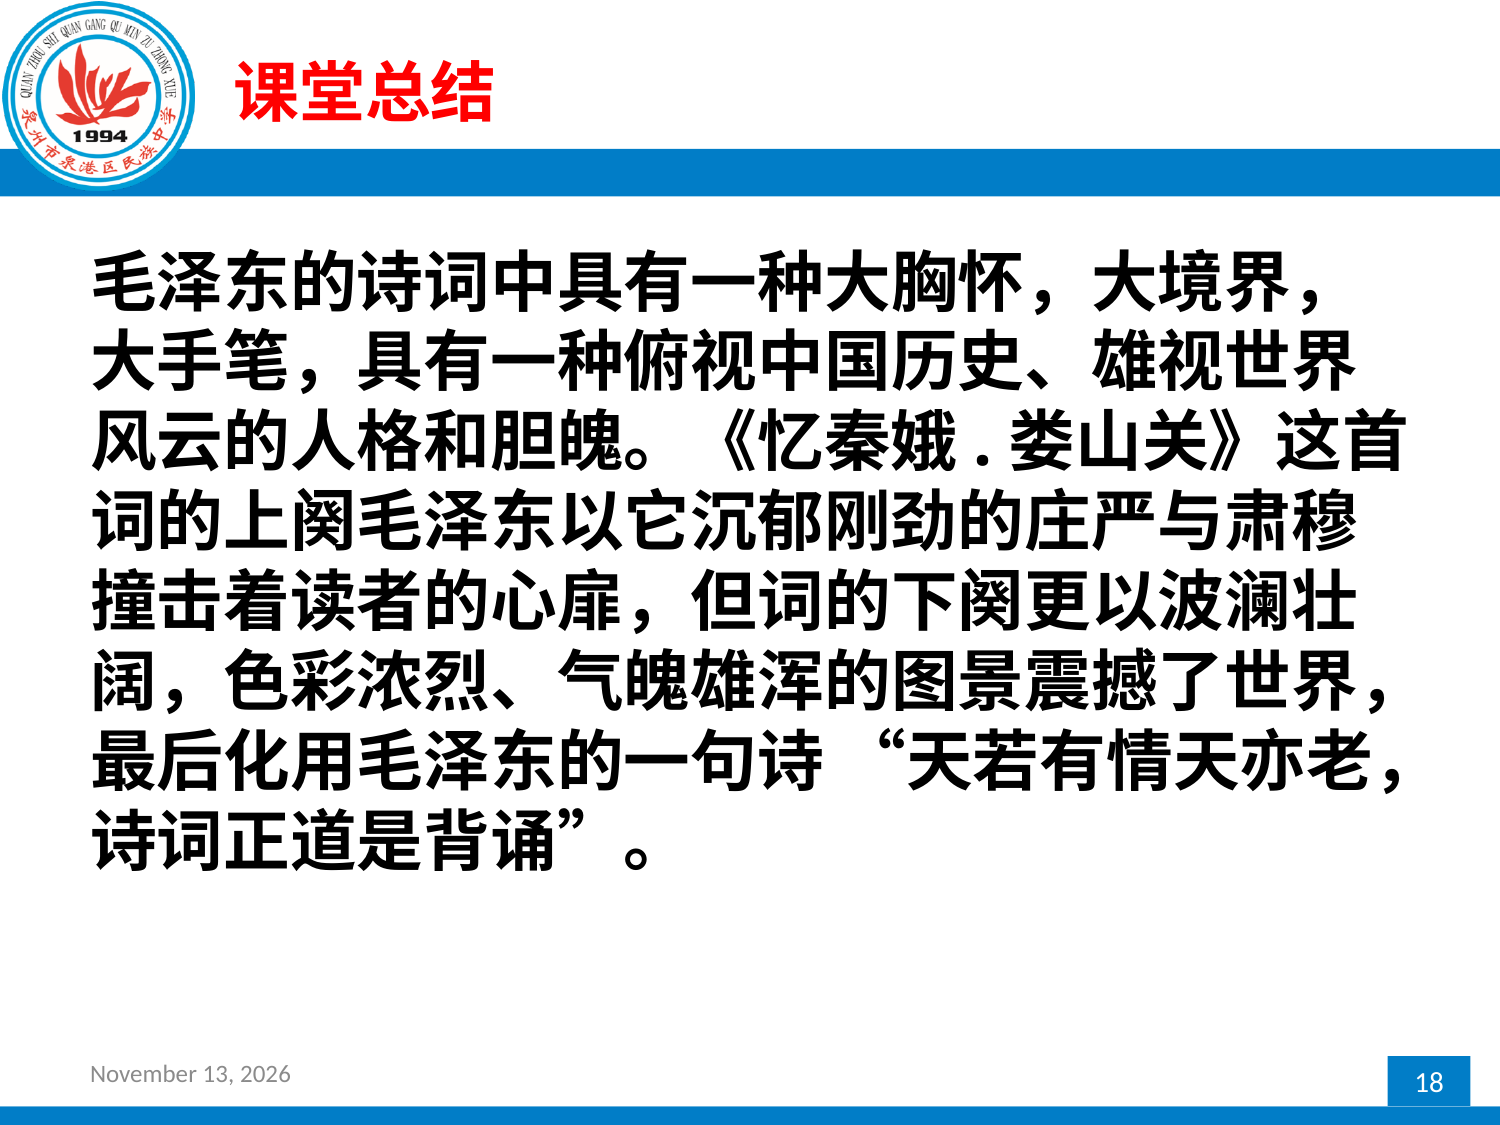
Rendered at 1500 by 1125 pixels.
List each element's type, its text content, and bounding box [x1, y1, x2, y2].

picture [120, 114, 195, 191]
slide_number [75, 1042, 425, 1103]
picture [110, 1, 195, 79]
picture [2, 107, 78, 191]
list 毛泽东的诗词中具有一种大胸怀，大境界，大手笔，具有一种俯视中国历史、雄视世界风云的人格和胆魄。《忆秦娥.娄山关》这首词的上阕毛泽东以它沉郁刚劲的庄严与肃穆撞击着读者的心扉，但词的下阕更以波澜壮阔，色彩浓烈、气魄雄浑的图景震撼了世界，最后化用毛泽东的一句诗 “天若有情天亦老，诗词正道是背诵”。 [75, 231, 1425, 1005]
picture [2, 1, 88, 86]
picture [9, 6, 189, 186]
title 课堂总结 [218, 42, 644, 138]
